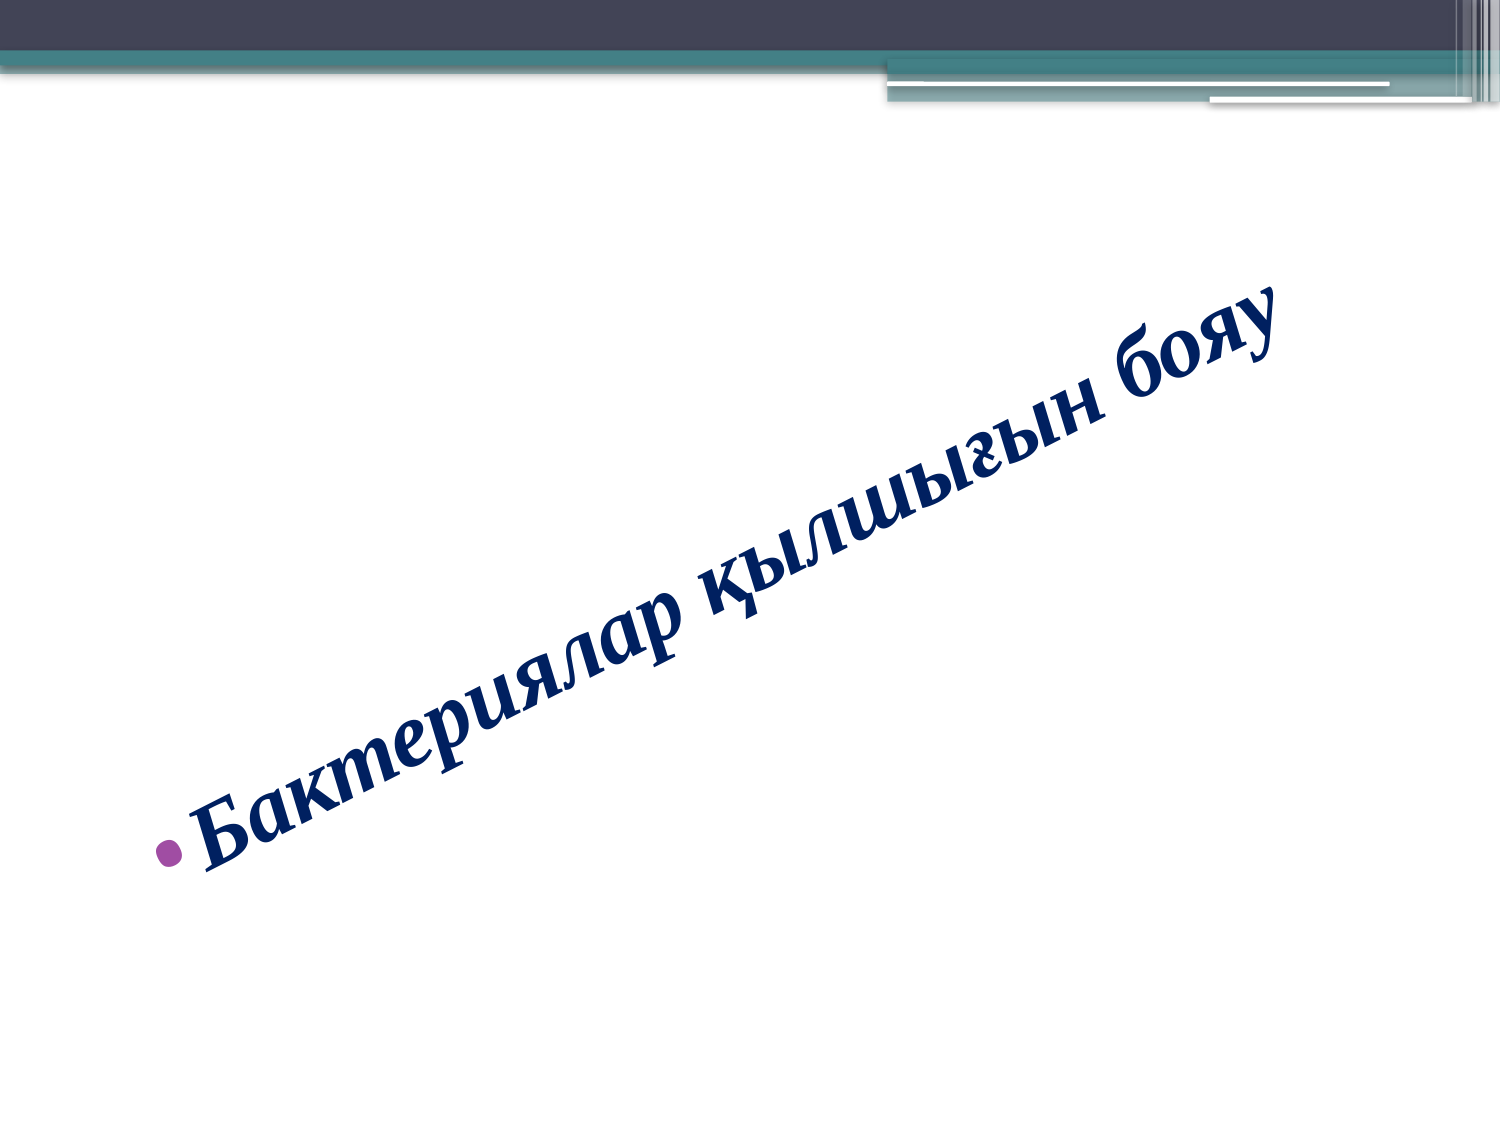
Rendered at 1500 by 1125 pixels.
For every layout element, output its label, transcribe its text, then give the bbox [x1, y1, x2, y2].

list Бактериялар қылшығын бояу [51, 204, 1500, 1125]
